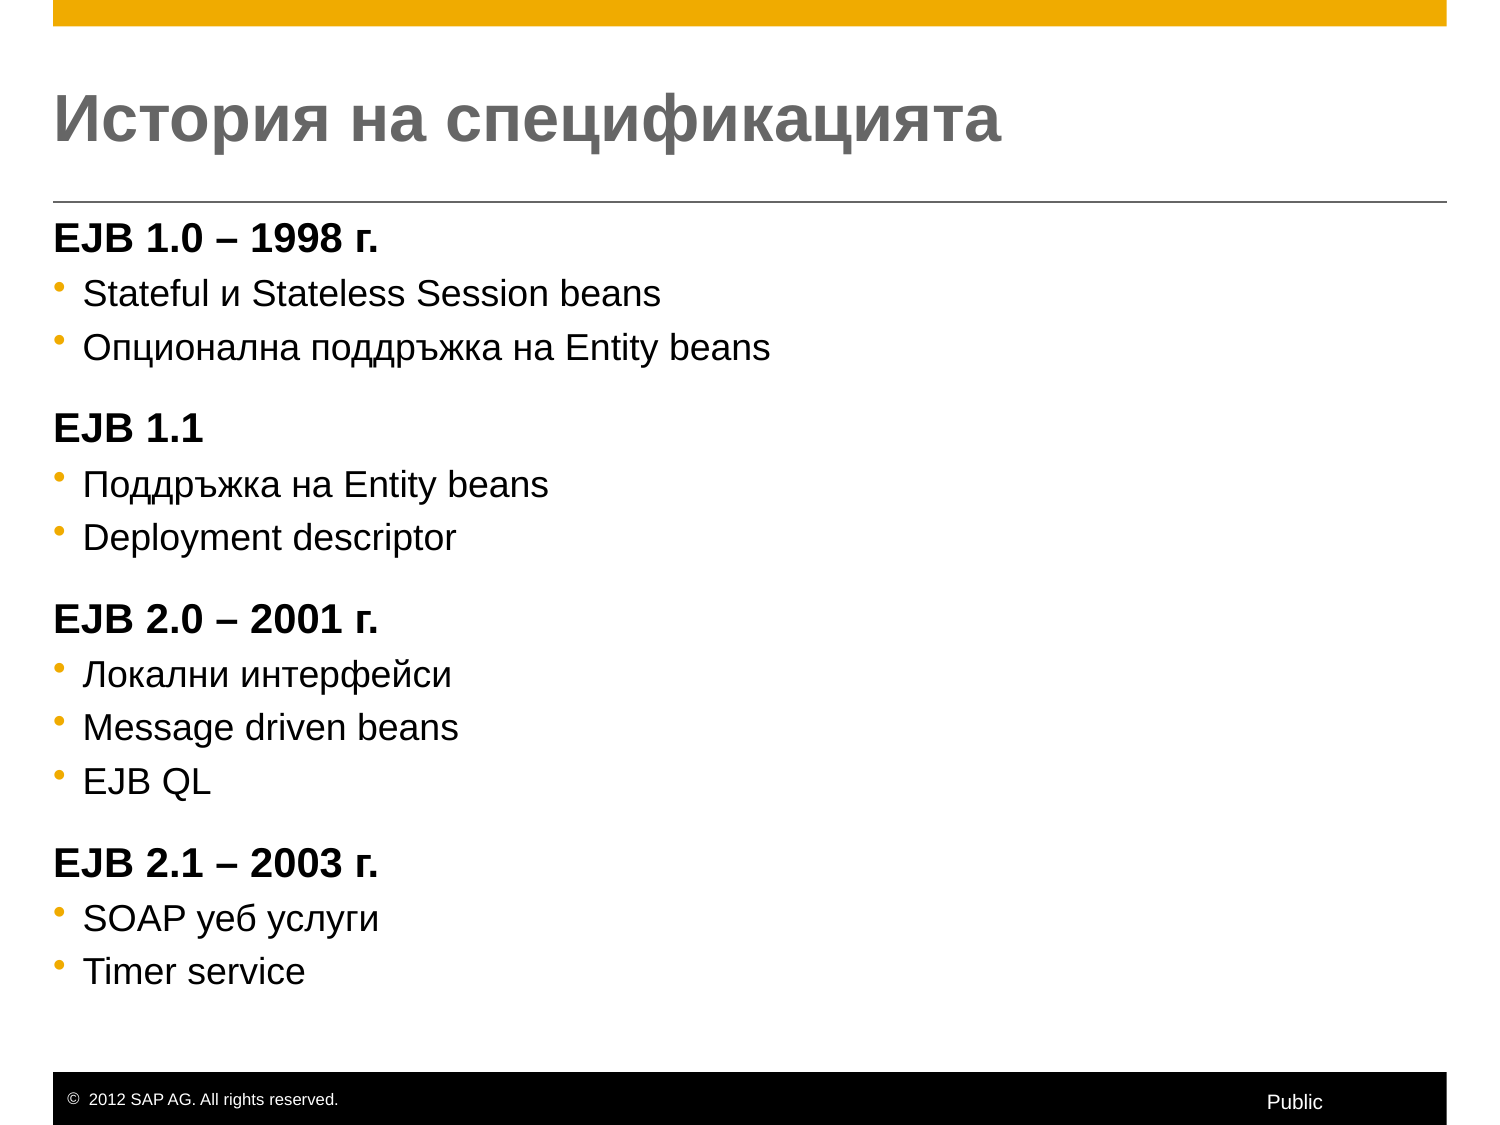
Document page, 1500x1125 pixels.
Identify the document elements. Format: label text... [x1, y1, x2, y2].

title История на спецификацията [53, 53, 1447, 178]
list EJB 1.0 – 1998 г. Stateful и Stateless Session beans Опционална поддръжка на Entity beans EJB 1.1 Поддръжка на Entity beans Deployment descriptor EJB 2.0 – 2001 г. Локални интерфейси Message driven beans EJB QL EJB 2.1 – 2003 г. SOAP уеб услуги Timer service [53, 210, 1447, 987]
